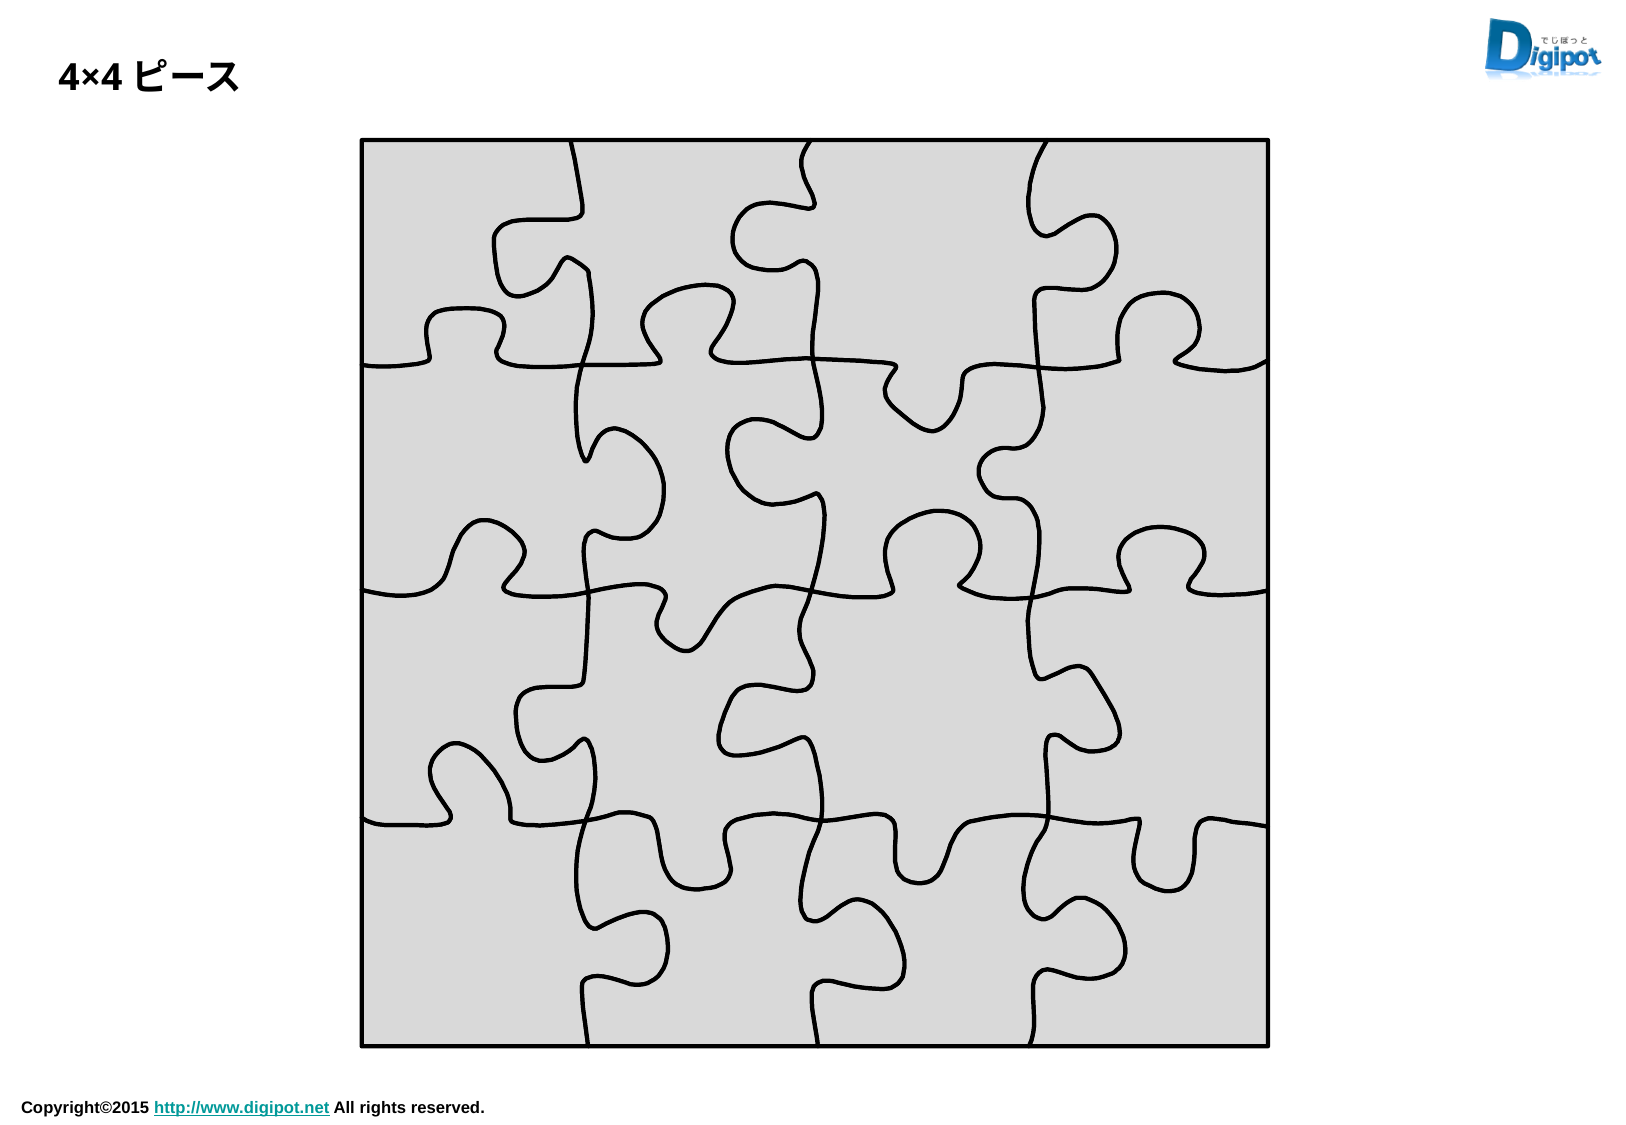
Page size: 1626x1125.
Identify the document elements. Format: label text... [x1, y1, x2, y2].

text_box [576, 284, 824, 650]
text_box [1027, 527, 1268, 892]
text_box [493, 140, 818, 365]
text_box [361, 744, 667, 1047]
text_box [1029, 140, 1268, 371]
text_box [727, 358, 1044, 598]
text_box 4×4ピース [43, 45, 258, 106]
picture [1485, 18, 1602, 82]
text_box [719, 510, 1119, 883]
text_box [979, 292, 1268, 597]
text_box [361, 308, 664, 596]
text_box [1024, 817, 1268, 1047]
text_box [801, 814, 1126, 1047]
text_box [361, 140, 592, 367]
text_box [576, 812, 905, 1047]
text_box [733, 140, 1117, 431]
text_box [361, 520, 595, 826]
text_box [515, 584, 823, 889]
